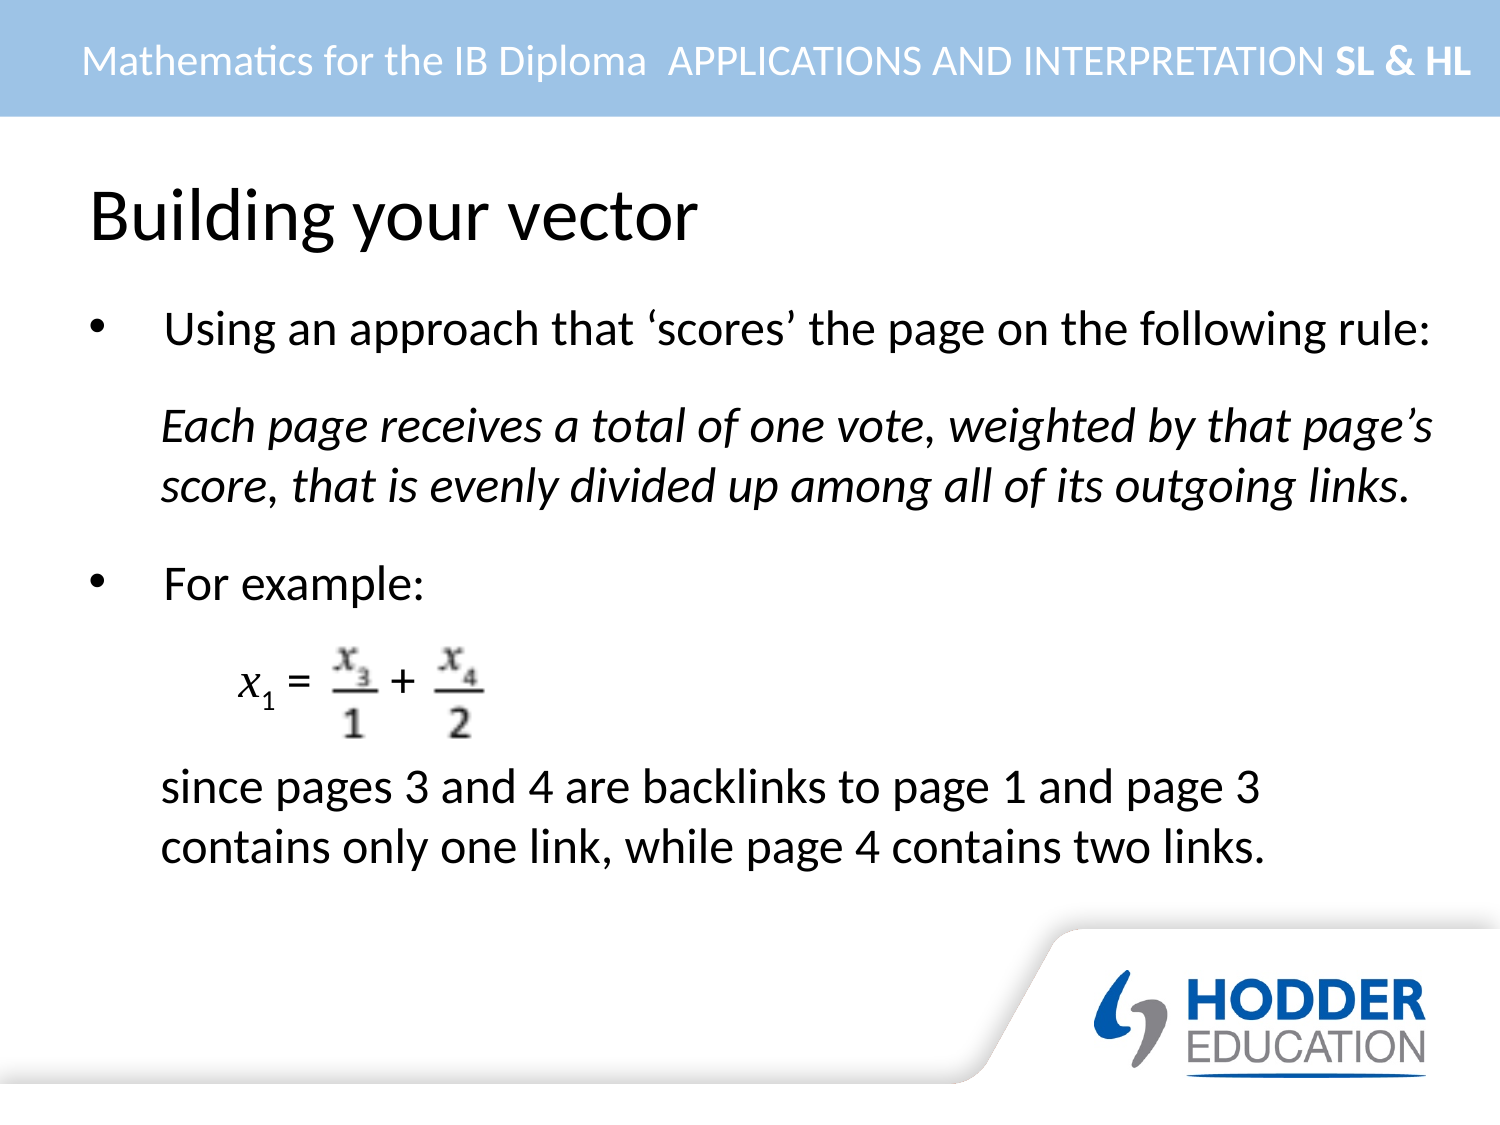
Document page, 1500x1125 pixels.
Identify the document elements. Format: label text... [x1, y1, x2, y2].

text_box Building your vector [74, 147, 1369, 265]
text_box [429, 619, 491, 746]
text_box Mathematics for the IB Diploma APPLICATIONS AND INTERPRETATION SL & HL [0, 0, 1500, 118]
text_box Using an approach that ‘scores’ the page on the following rule: Each page receives a total of one vote, weighted by that page’s score, that is evenly divided up among all of its outgoing links. For example: x1 = + since pages 3 and 4 are backlinks to page 1 and page 3 contains only one link, while page 4 contains two links. [88, 295, 1439, 893]
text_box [0, 893, 1500, 1125]
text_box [324, 619, 386, 746]
